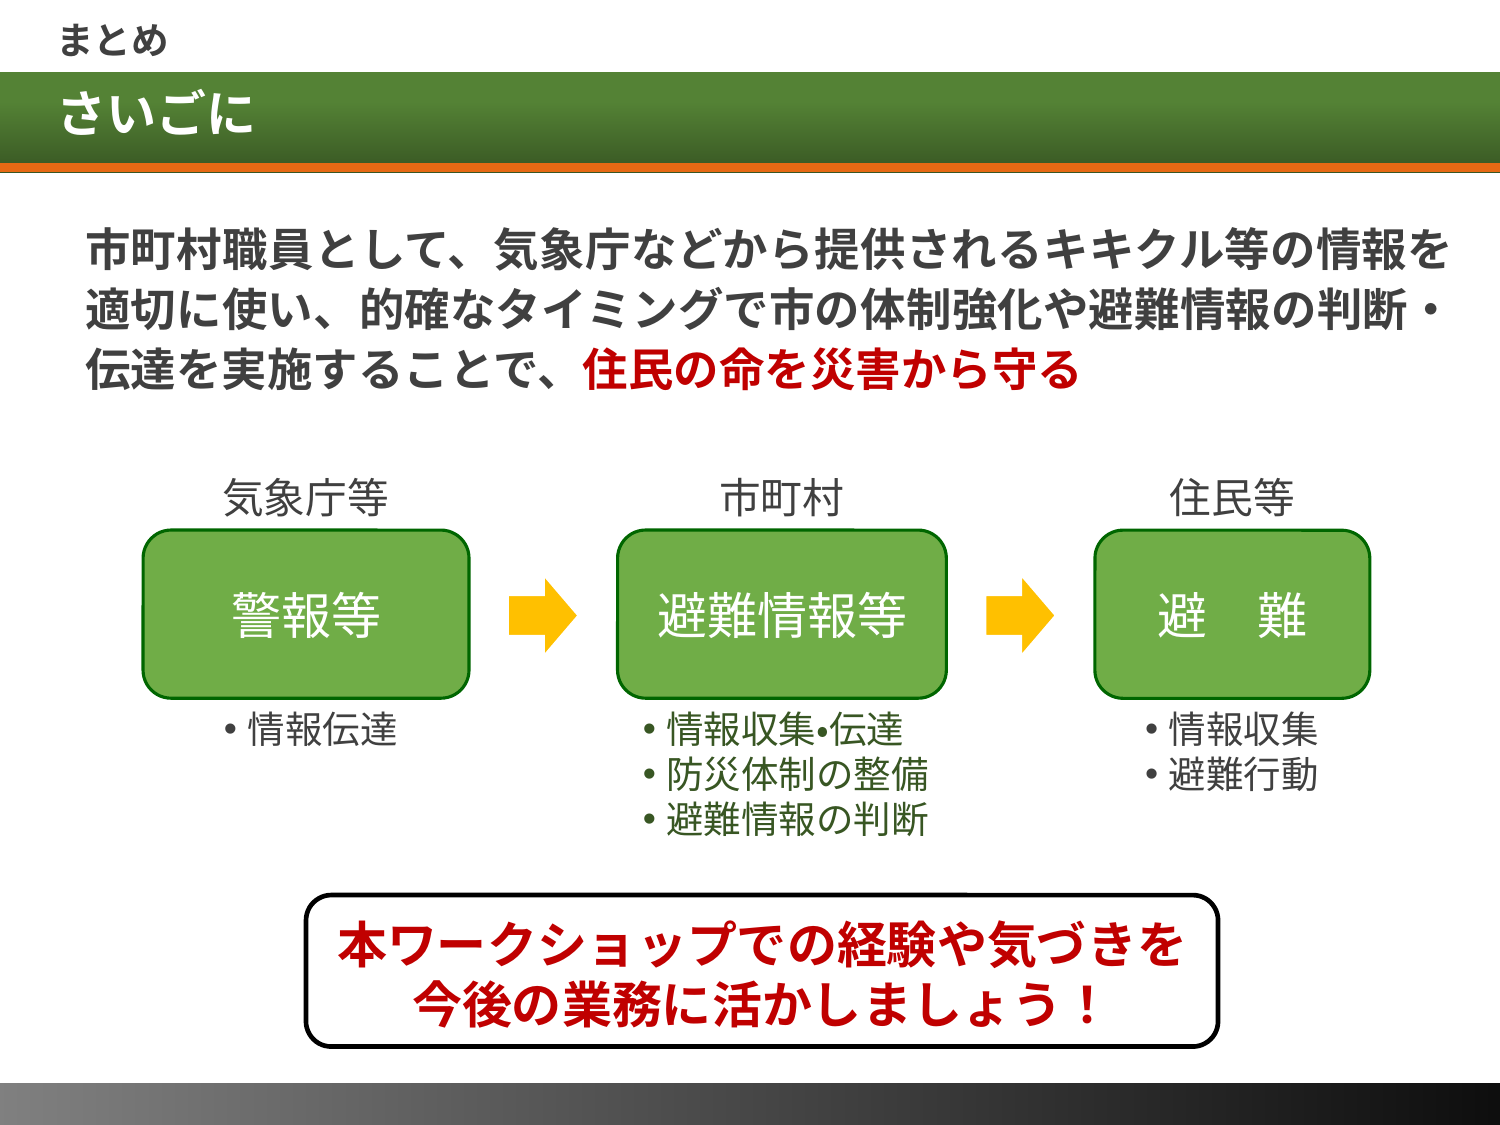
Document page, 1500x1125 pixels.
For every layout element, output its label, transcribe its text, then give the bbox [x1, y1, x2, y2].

list 市町村職員として、気象庁などから提供されるキキクル等の情報を 適切に使い、的確なタイミングで市の体制強化や避難情報の判断・ 伝達を実施することで、住民の命を災害から守る [70, 208, 1469, 420]
title さいごに [41, 60, 1336, 173]
slide_number 73 [1170, 1072, 1500, 1125]
text_box [304, 894, 1220, 1048]
text_box [0, 1083, 1170, 1125]
list まとめ [41, 14, 1336, 60]
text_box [142, 464, 1370, 850]
